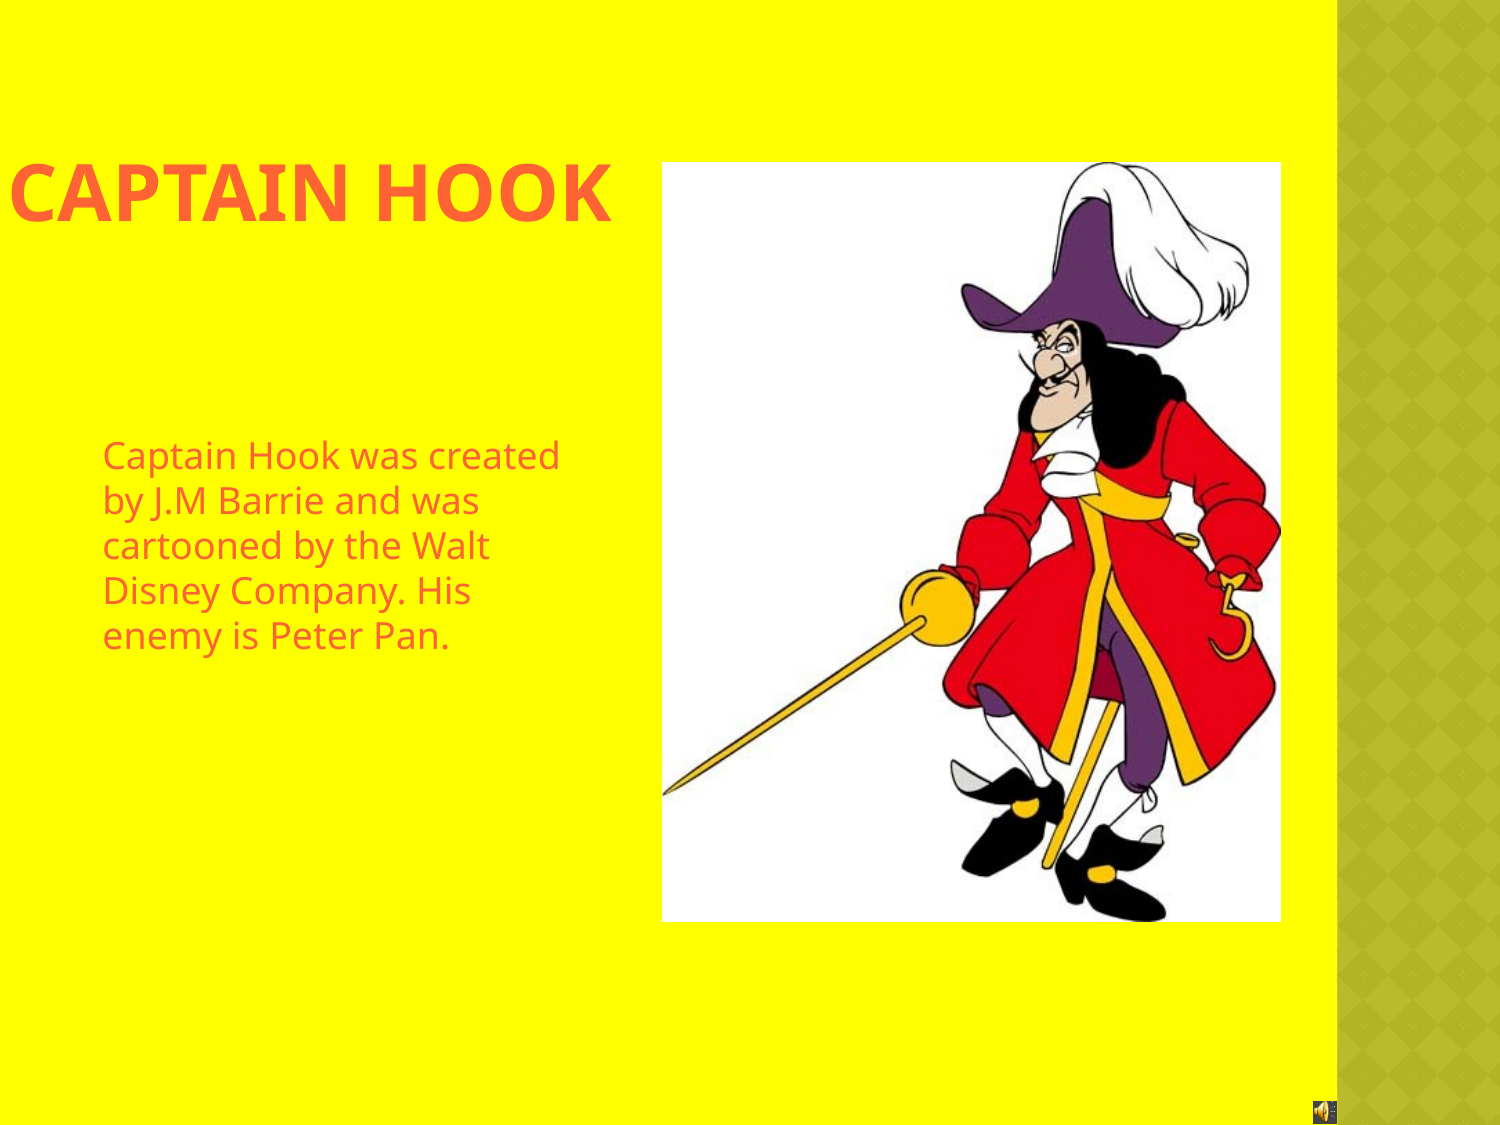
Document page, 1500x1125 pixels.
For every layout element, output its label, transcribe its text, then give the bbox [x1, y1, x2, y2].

title Captain Hook [0, 50, 1188, 238]
picture [1312, 1099, 1338, 1125]
picture [661, 162, 1282, 923]
text_box Captain Hook was created by J.M Barrie and was cartooned by the Walt Disney Company. His enemy is Peter Pan. [87, 424, 613, 665]
